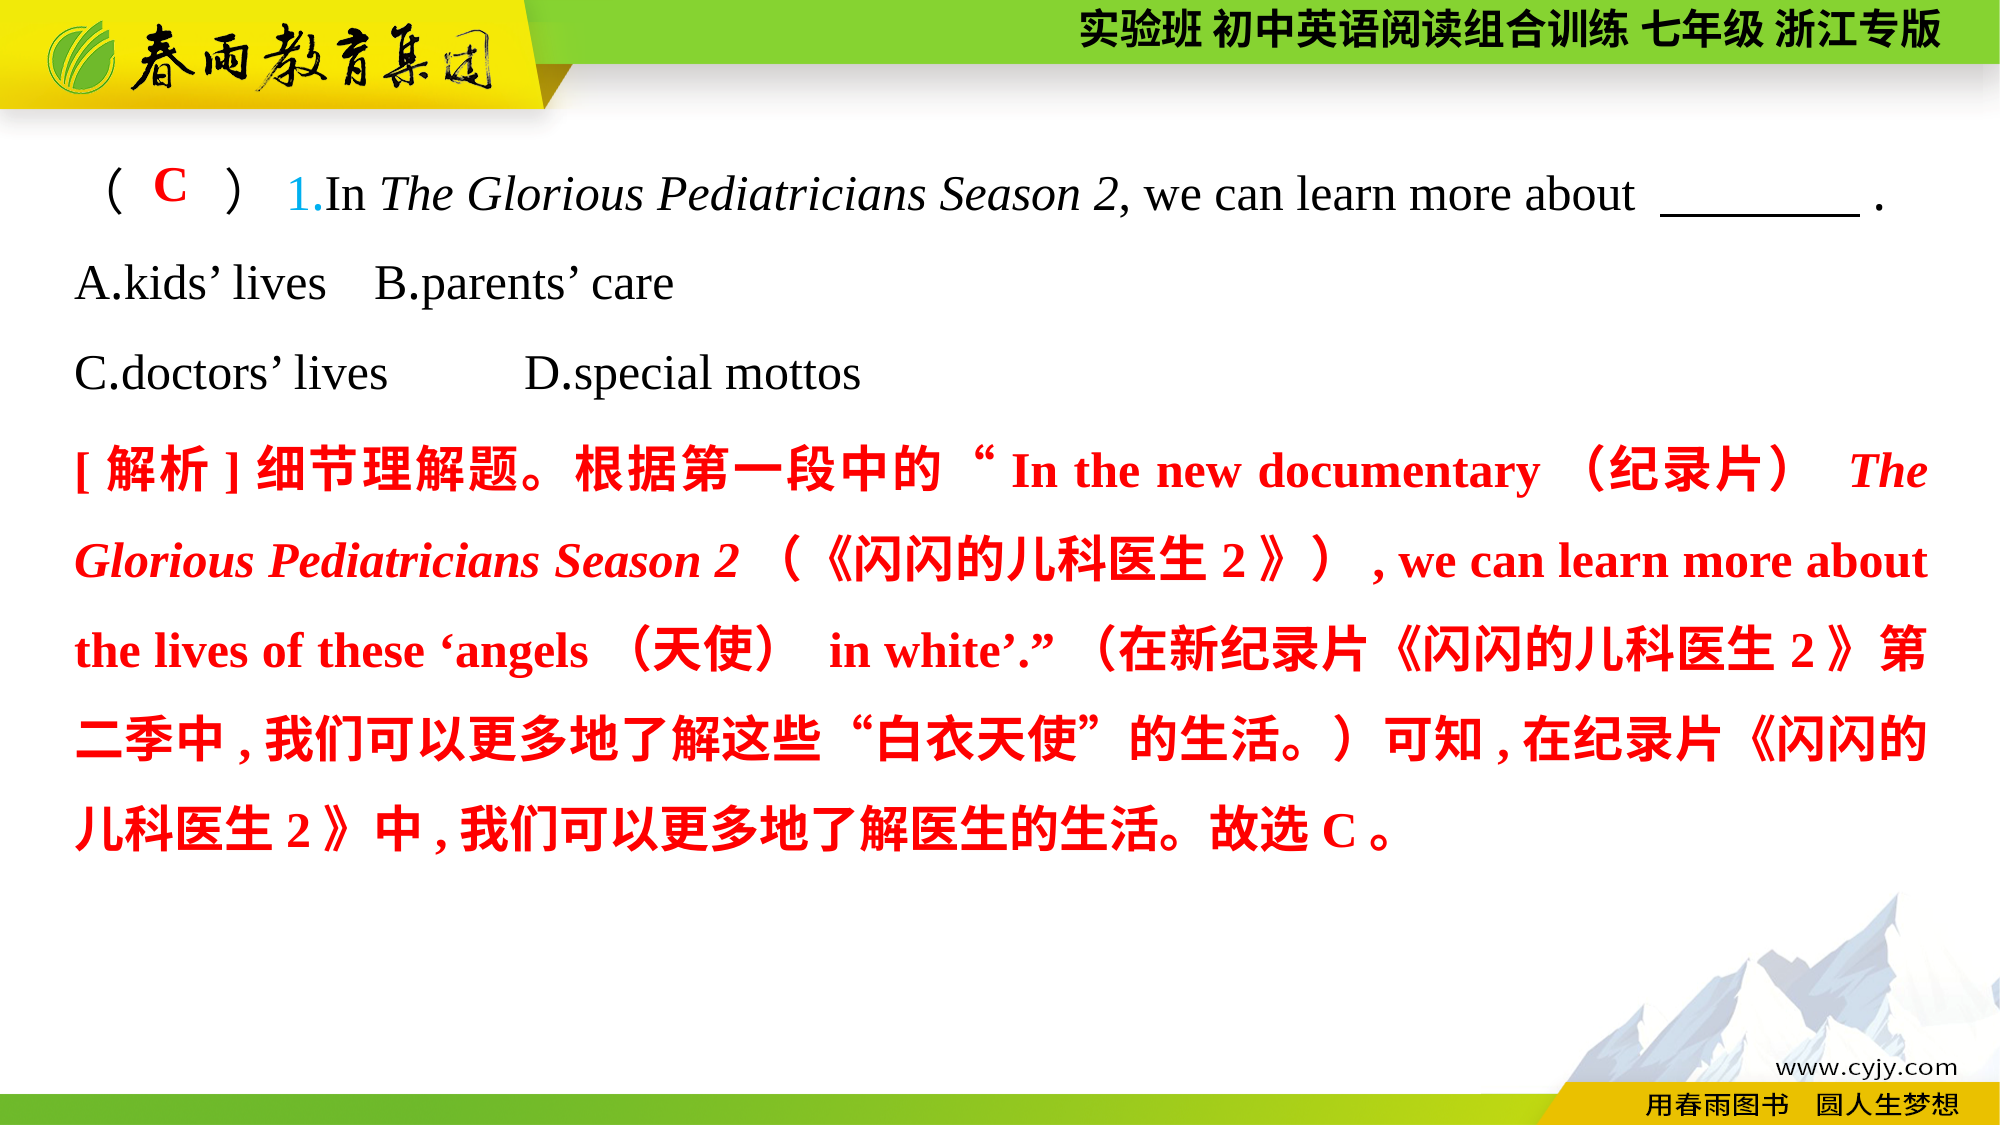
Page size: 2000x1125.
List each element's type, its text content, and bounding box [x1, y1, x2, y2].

text_box C [138, 144, 204, 219]
text_box [解析]细节理解题。根据第一段中的“In the new documentary（纪录片） The Glorious Pediatricians Season 2（《闪闪的儿科医生2》）, we can learn more about the lives of these ‘angels（天使） in white’.”（在新纪录片《闪闪的儿科医生2》第二季中,我们可以更多地了解这些“白衣天使”的生活。）可知,在纪录片《闪闪的儿科医生2》中,我们可以更多地了解医生的生活。故选C。 [59, 399, 1944, 865]
picture [0, 0, 2000, 1125]
list （ ）1.In The Glorious Pediatricians Season 2, we can learn more about . A.kids’ lives B.parents’ care C.doctors’ lives D.special mottos [59, 122, 1944, 399]
